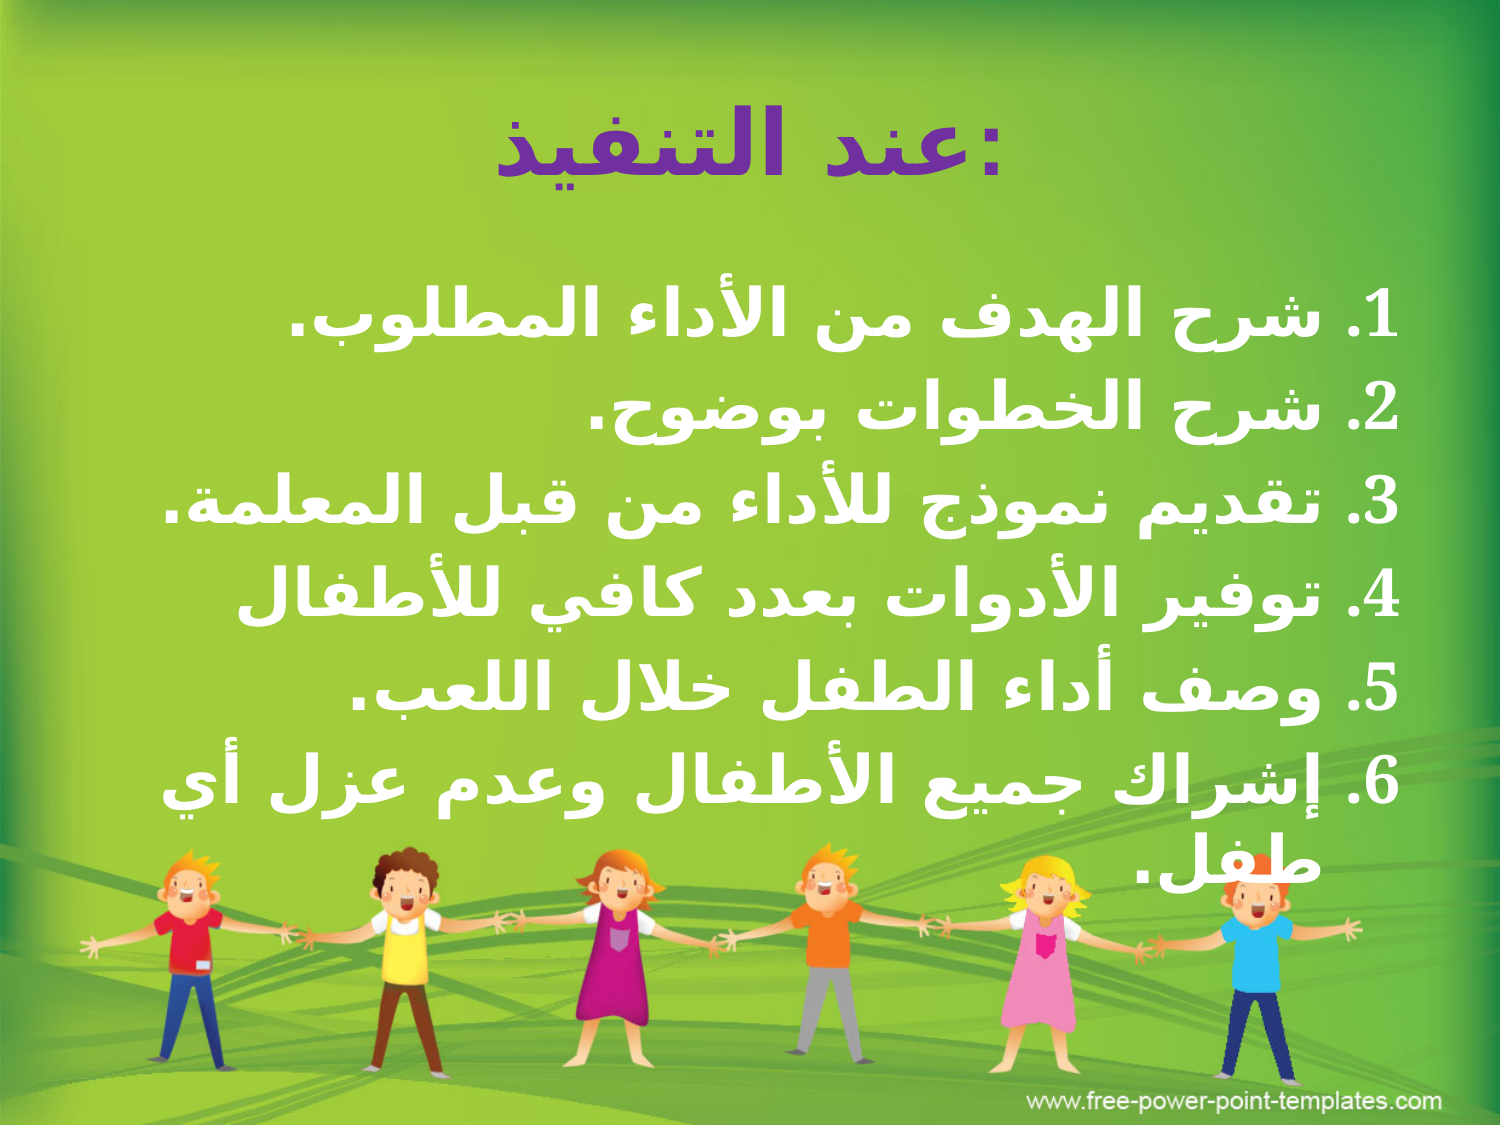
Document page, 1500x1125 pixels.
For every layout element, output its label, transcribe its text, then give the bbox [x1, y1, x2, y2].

list شرح الهدف من الأداء المطلوب. شرح الخطوات بوضوح. تقديم نموذج للأداء من قبل المعلمة. توفير الأدوات بعدد كافي للأطفال وصف أداء الطفل خلال اللعب. إشراك جميع الأطفال وعدم عزل أي طفل. [75, 262, 1425, 1005]
title عند التنفيذ: [75, 45, 1425, 233]
picture [0, 0, 1500, 1125]
